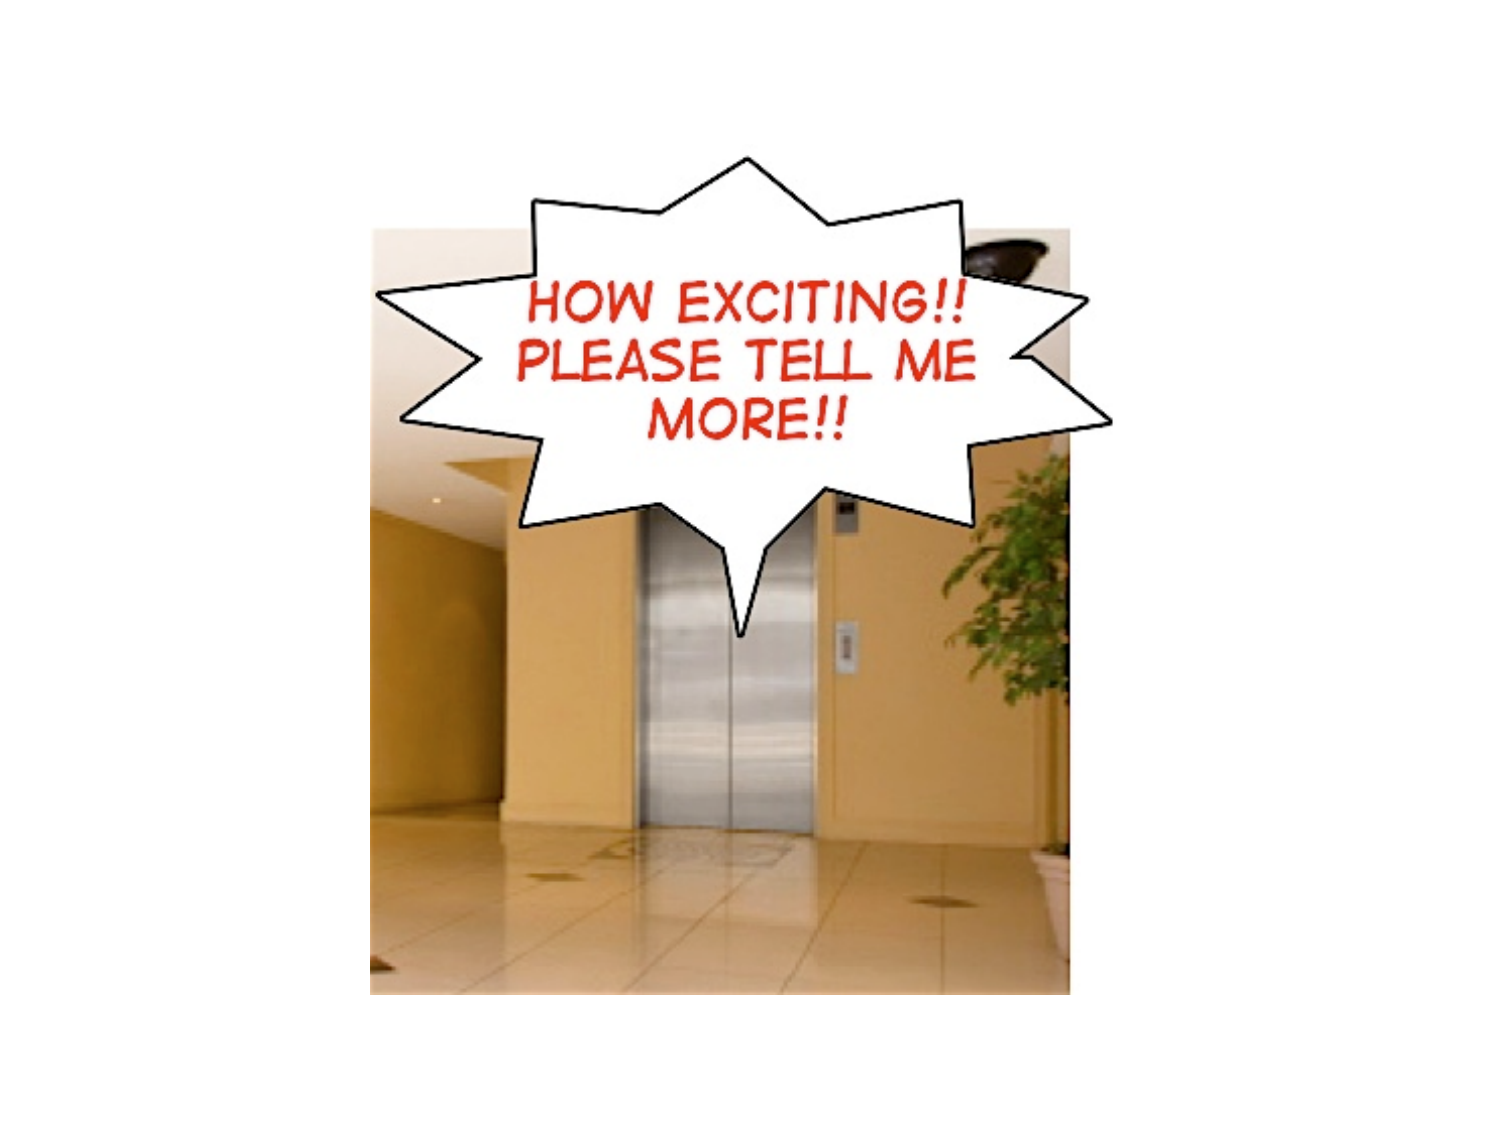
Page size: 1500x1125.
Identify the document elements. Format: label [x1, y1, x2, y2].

picture [370, 144, 1117, 996]
